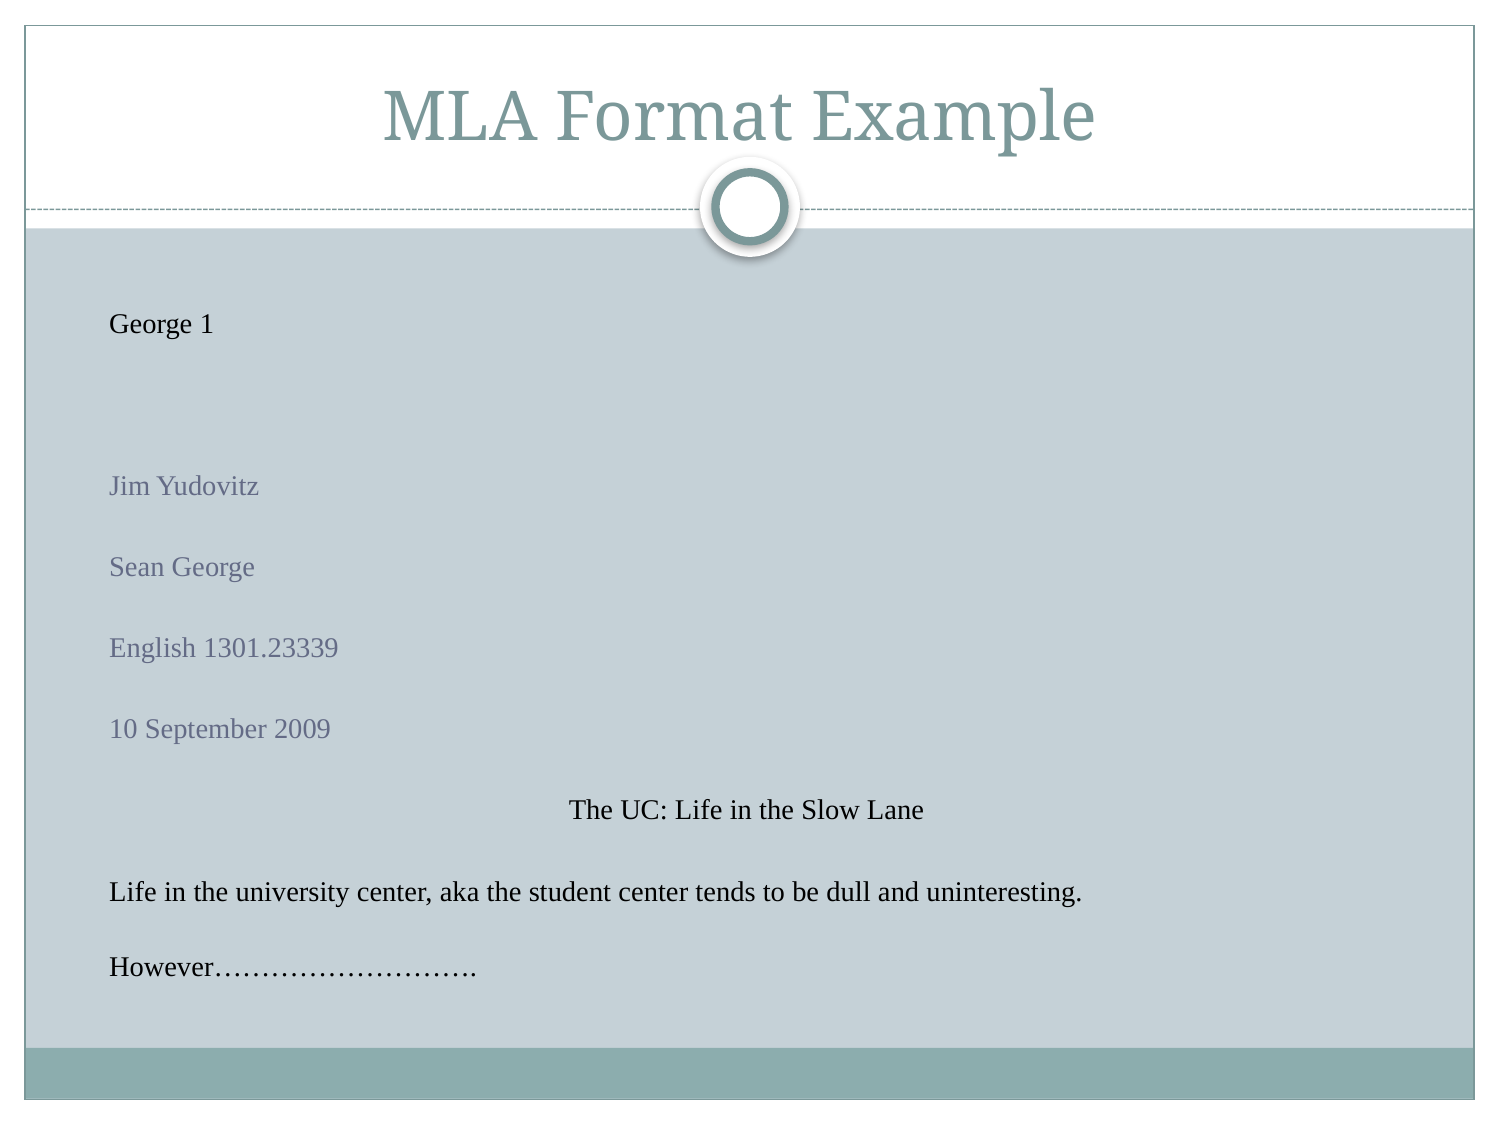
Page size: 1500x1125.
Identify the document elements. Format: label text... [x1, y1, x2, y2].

title MLA Format Example [49, 37, 1450, 162]
list George 1 Jim Yudovitz Sean George English 1301.23339 10 September 2009 The UC: Life in the Slow Lane Life in the university center, aka the student center tends to be dull and uninteresting. However………………………. [49, 250, 1445, 1001]
